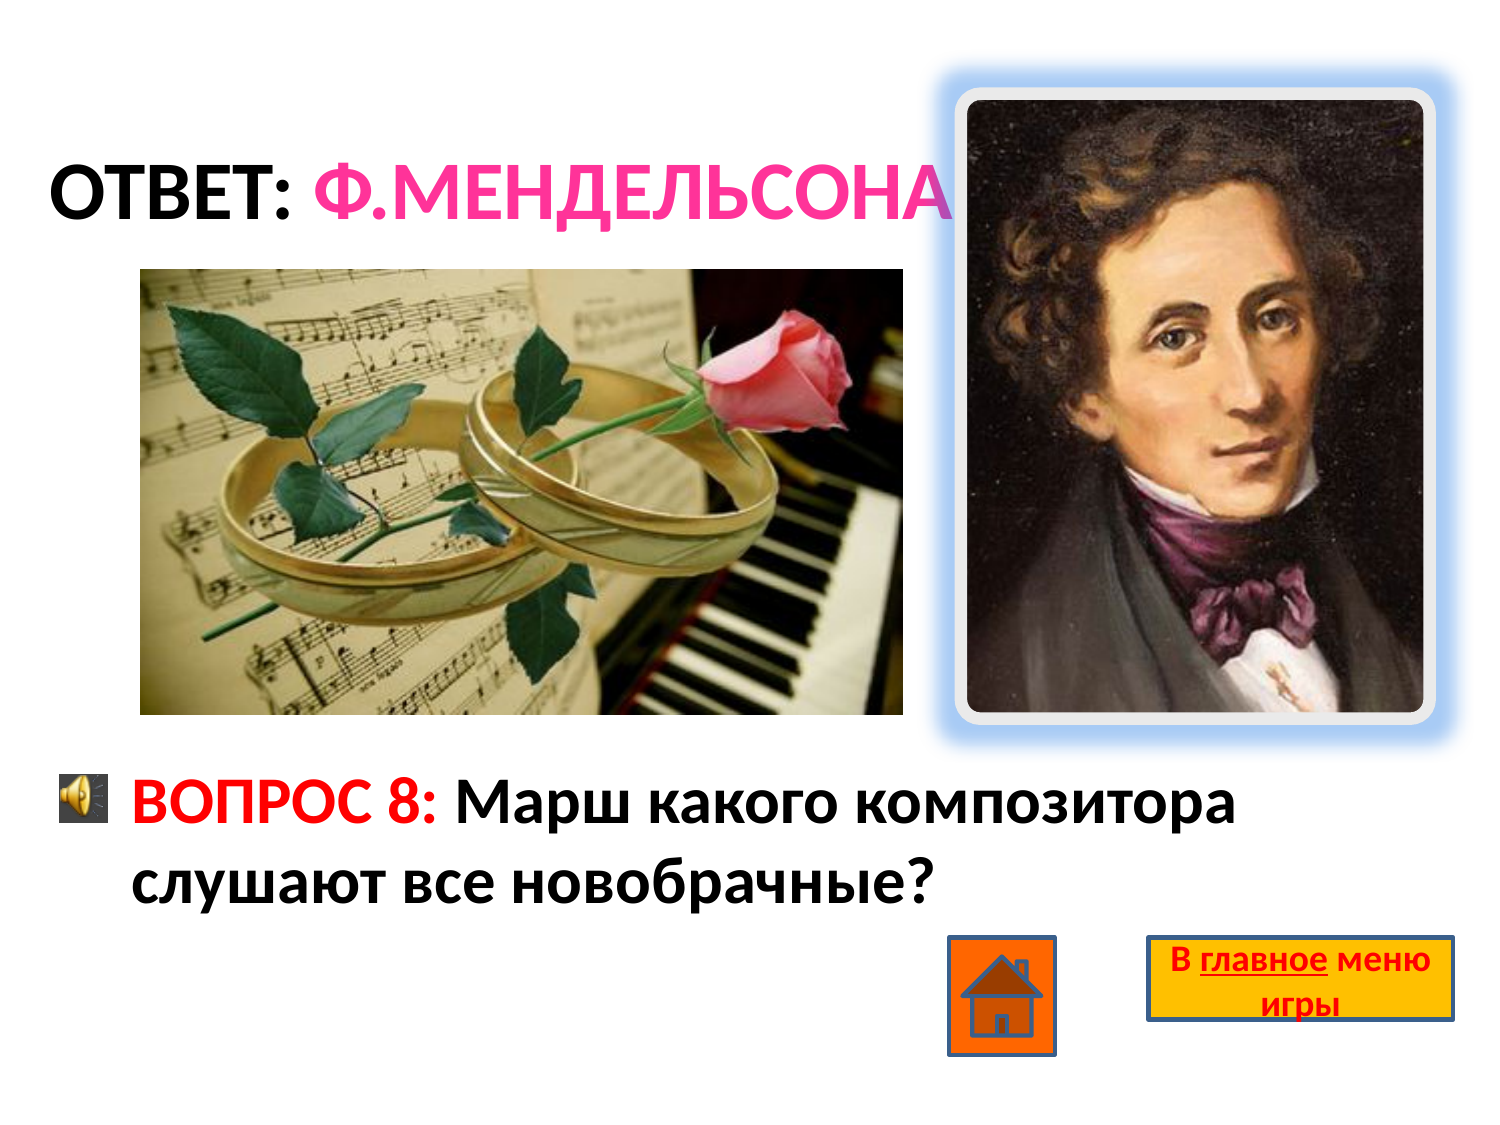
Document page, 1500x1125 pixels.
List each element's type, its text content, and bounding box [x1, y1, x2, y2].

text_box ВОПРОС 8: Марш какого композитора слушают все новобрачные? [117, 749, 1395, 925]
text_box [947, 935, 1057, 1057]
picture [960, 93, 1430, 719]
picture [58, 773, 109, 824]
text_box В главное меню игры [1146, 935, 1455, 1022]
picture [140, 269, 903, 716]
text_box ОТВЕТ: Ф.МЕНДЕЛЬСОНА [35, 128, 925, 244]
